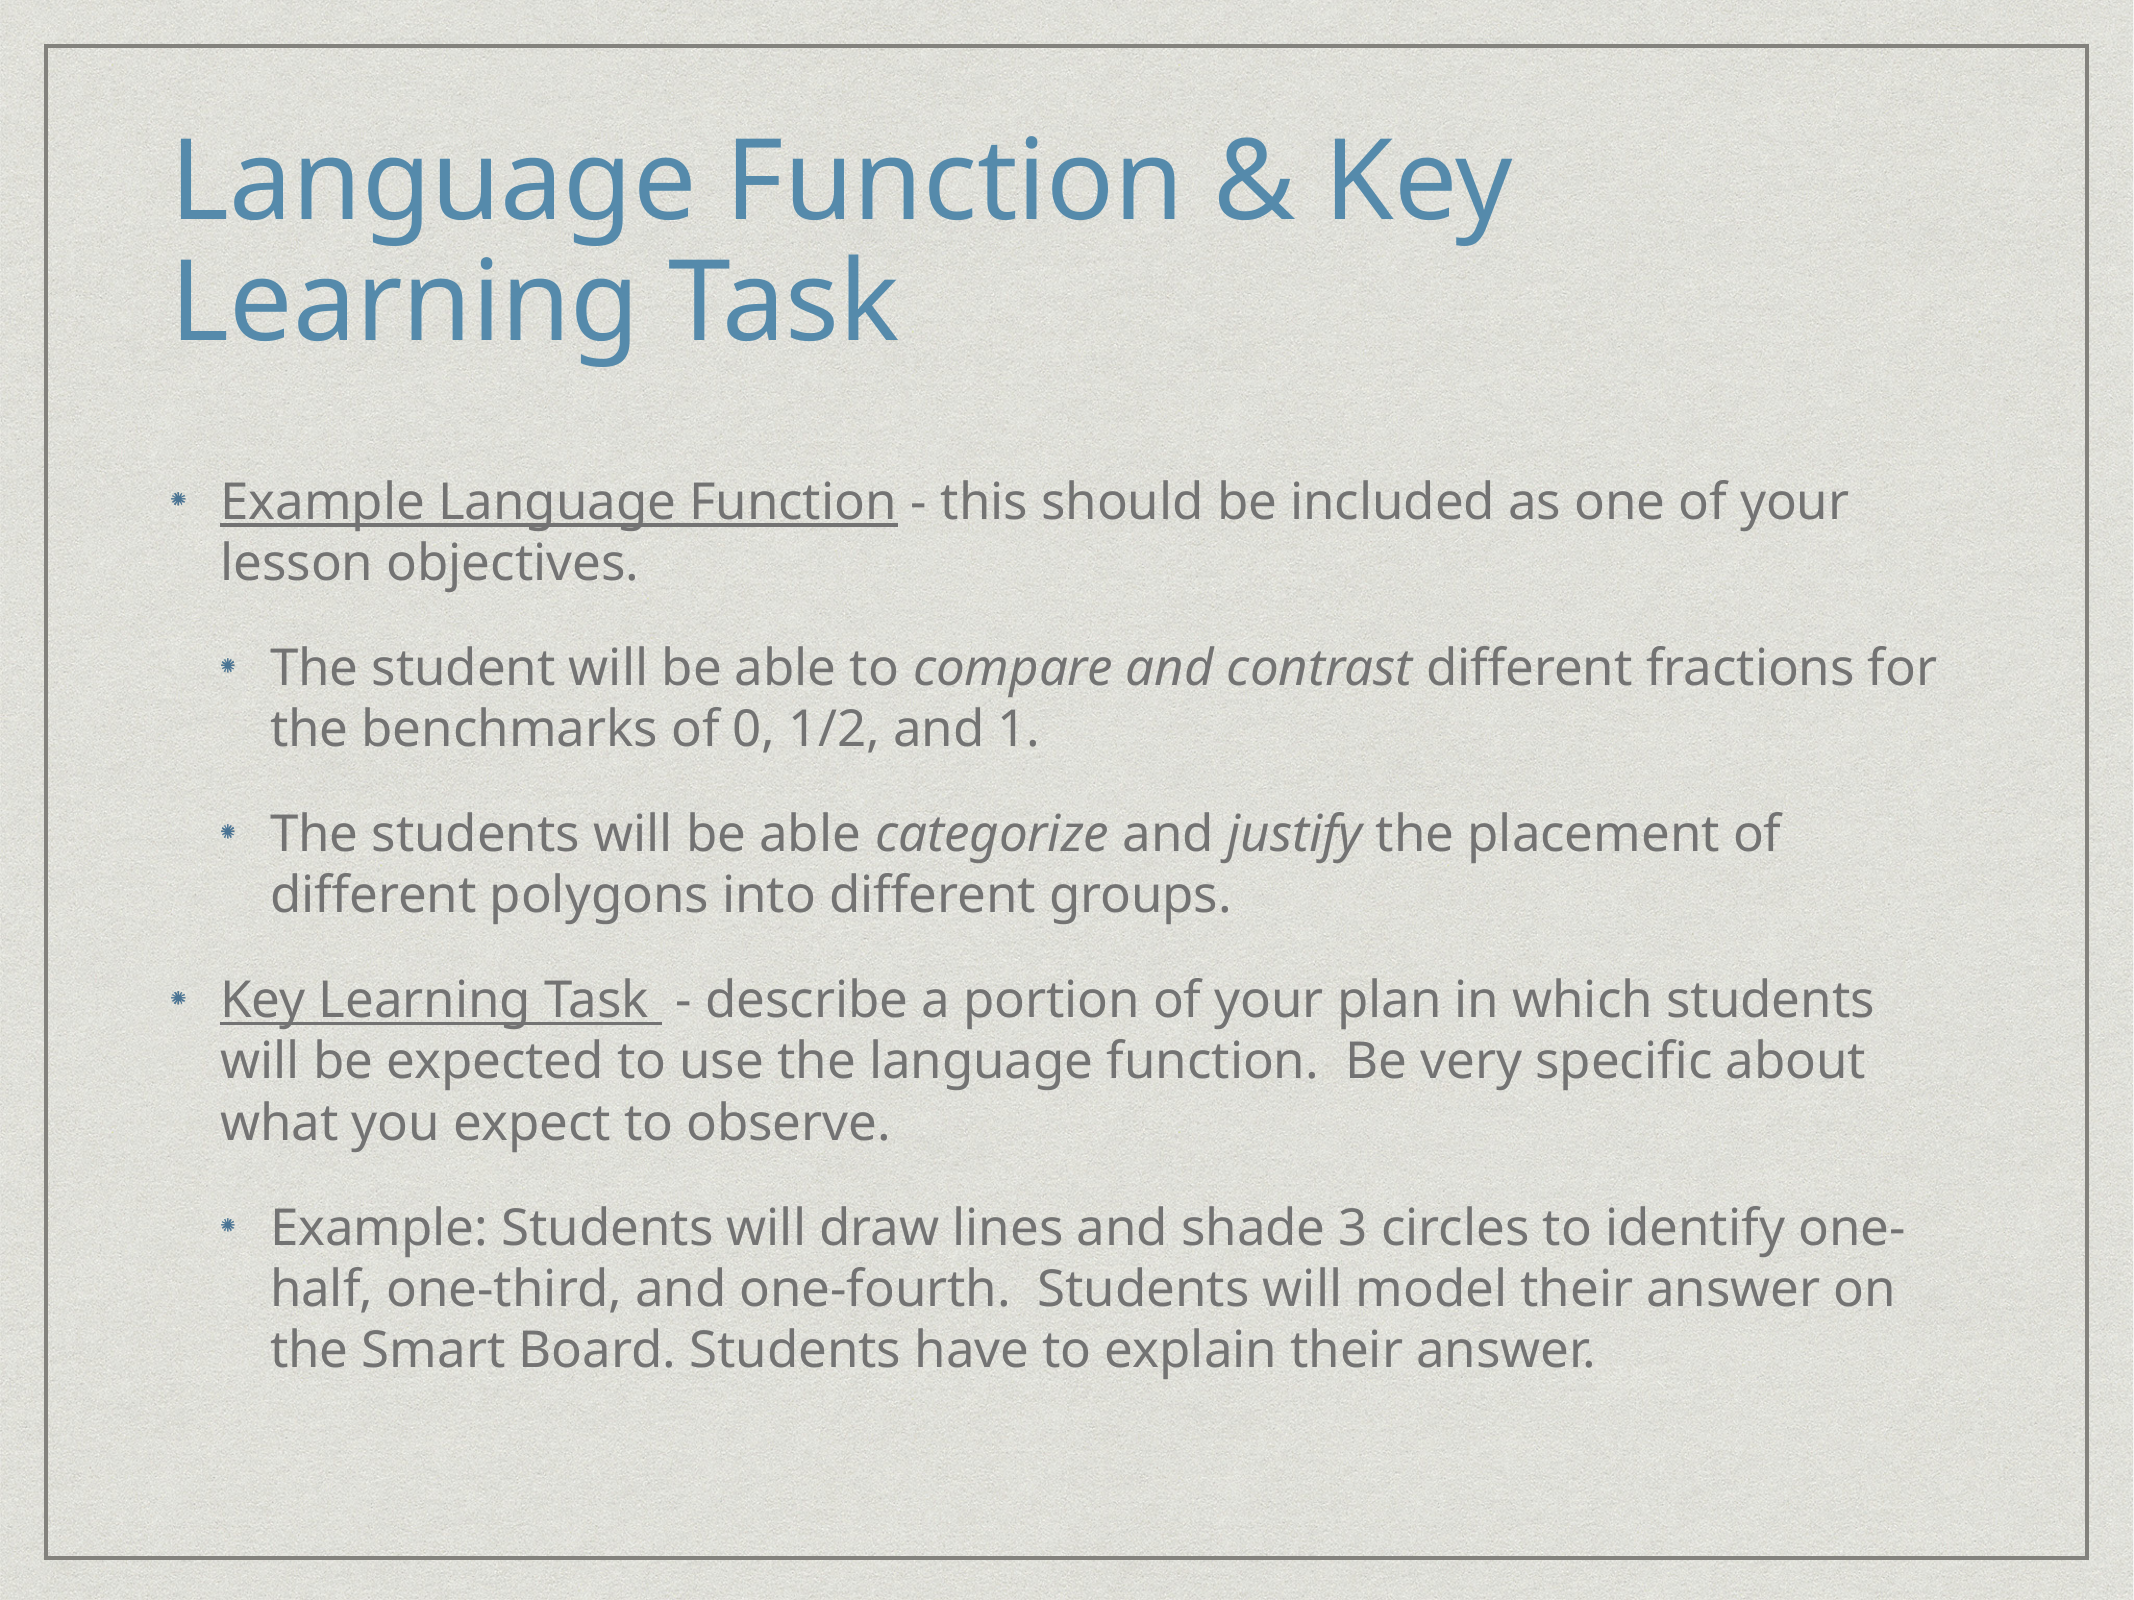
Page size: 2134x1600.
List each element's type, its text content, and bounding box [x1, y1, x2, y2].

picture [0, 0, 2134, 1600]
title Language Function & Key Learning Task [170, 43, 1963, 445]
list Example Language Function - this should be included as one of your lesson objectives. The student will be able to compare and contrast different fractions for the benchmarks of 0, 1/2, and 1. The students will be able categorize and justify the placement of different polygons into different groups. Key Learning Task - describe a portion of your plan in which students will be expected to use the language function. Be very specific about what you expect to observe. Example: Students will draw lines and shade 3 circles to identify one-half, one-third, and one-fourth. Students will model their answer on the Smart Board. Students have to explain their answer. [170, 453, 1963, 1393]
